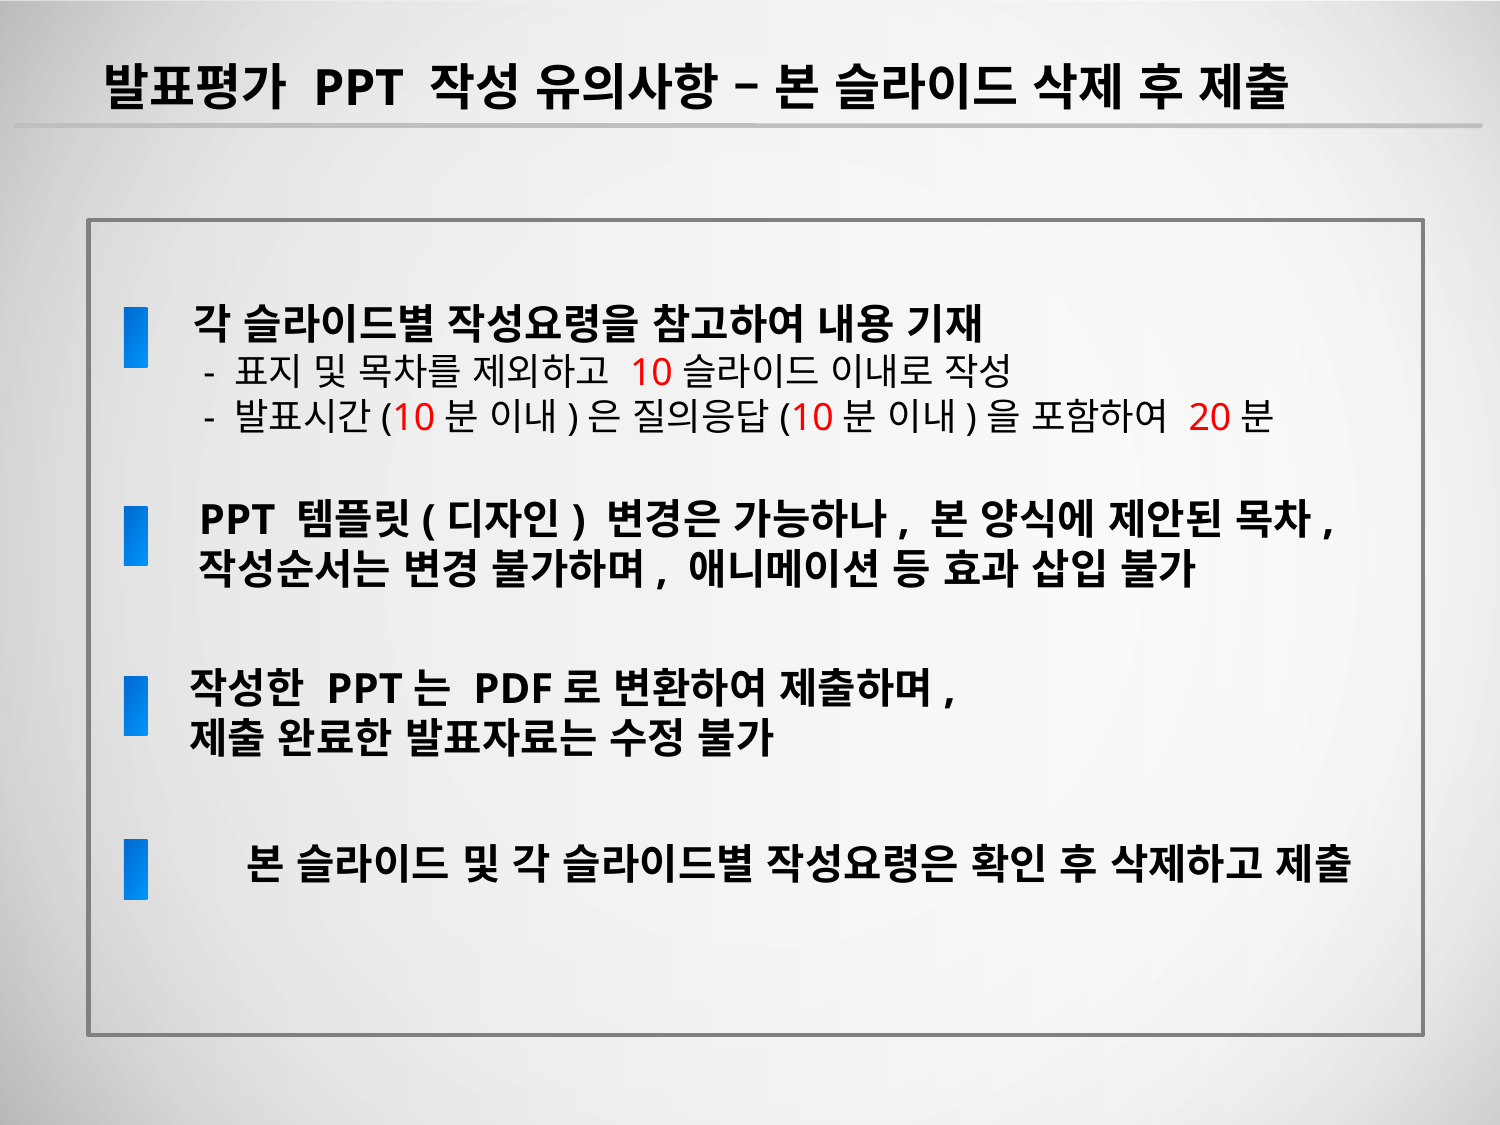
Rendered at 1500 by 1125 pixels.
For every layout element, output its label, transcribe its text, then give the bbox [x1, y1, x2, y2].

text_box [122, 306, 150, 369]
text_box PPT 템플릿(디자인) 변경은 가능하나, 본 양식에 제안된 목차, 작성순서는 변경 불가하며, 애니메이션 등 효과 삽입 불가 [184, 485, 1360, 600]
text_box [123, 829, 1429, 900]
text_box [122, 674, 150, 738]
text_box 발표평가 PPT 작성 유의사항 – 본 슬라이드 삭제 후 제출 [88, 47, 1307, 123]
text_box 각 슬라이드별 작성요령을 참고하여 내용 기재 - 표지 및 목차를 제외하고 10슬라이드 이내로 작성 - 발표시간(10분 이내)은 질의응답(10분 이내)을 포함하여 20분 [178, 290, 1290, 446]
text_box [122, 504, 150, 568]
text_box [86, 218, 1425, 1037]
text_box 작성한 PPT는 PDF로 변환하여 제출하며, 제출 완료한 발표자료는 수정 불가 [174, 654, 971, 770]
